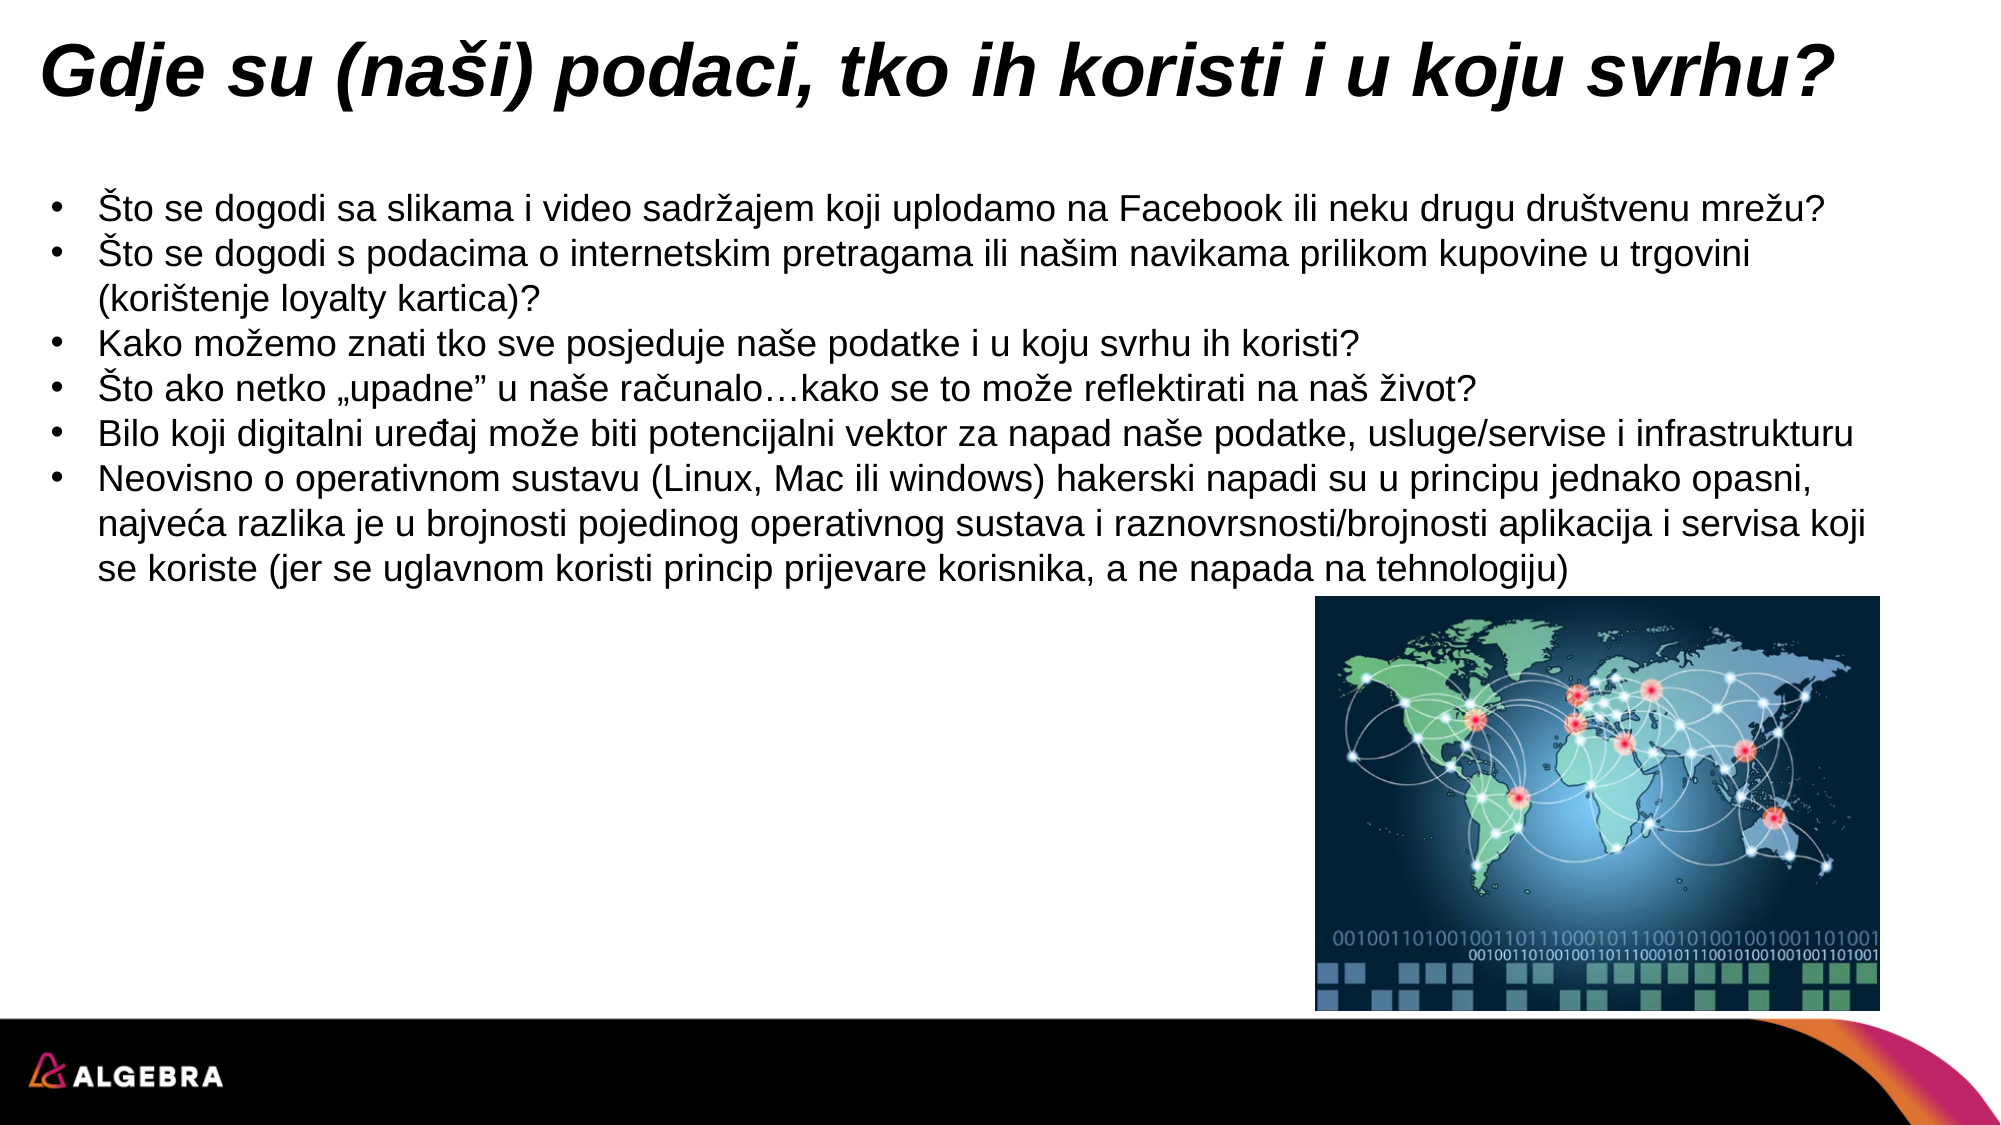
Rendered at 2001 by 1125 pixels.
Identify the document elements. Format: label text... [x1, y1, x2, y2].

text_box Što se dogodi sa slikama i video sadržajem koji uplodamo na Facebook ili neku drugu društvenu mrežu? Što se dogodi s podacima o internetskim pretragama ili našim navikama prilikom kupovine u trgovini (korištenje loyalty kartica)? Kako možemo znati tko sve posjeduje naše podatke i u koju svrhu ih koristi? Što ako netko „upadne” u naše računalo…kako se to može reflektirati na naš život? Bilo koji digitalni uređaj može biti potencijalni vektor za napad naše podatke, usluge/servise i infrastrukturu Neovisno o operativnom sustavu (Linux, Mac ili windows) hakerski napadi su u principu jednako opasni, najveća razlika je u brojnosti pojedinog operativnog sustava i raznovrsnosti/brojnosti aplikacija i servisa koji se koriste (jer se uglavnom koristi princip prijevare korisnika, a ne napada na tehnologiju) [35, 176, 1893, 597]
picture [0, 0, 2001, 1125]
title Gdje su (naši) podaci, tko ih koristi i u koju svrhu? [39, 23, 1989, 200]
